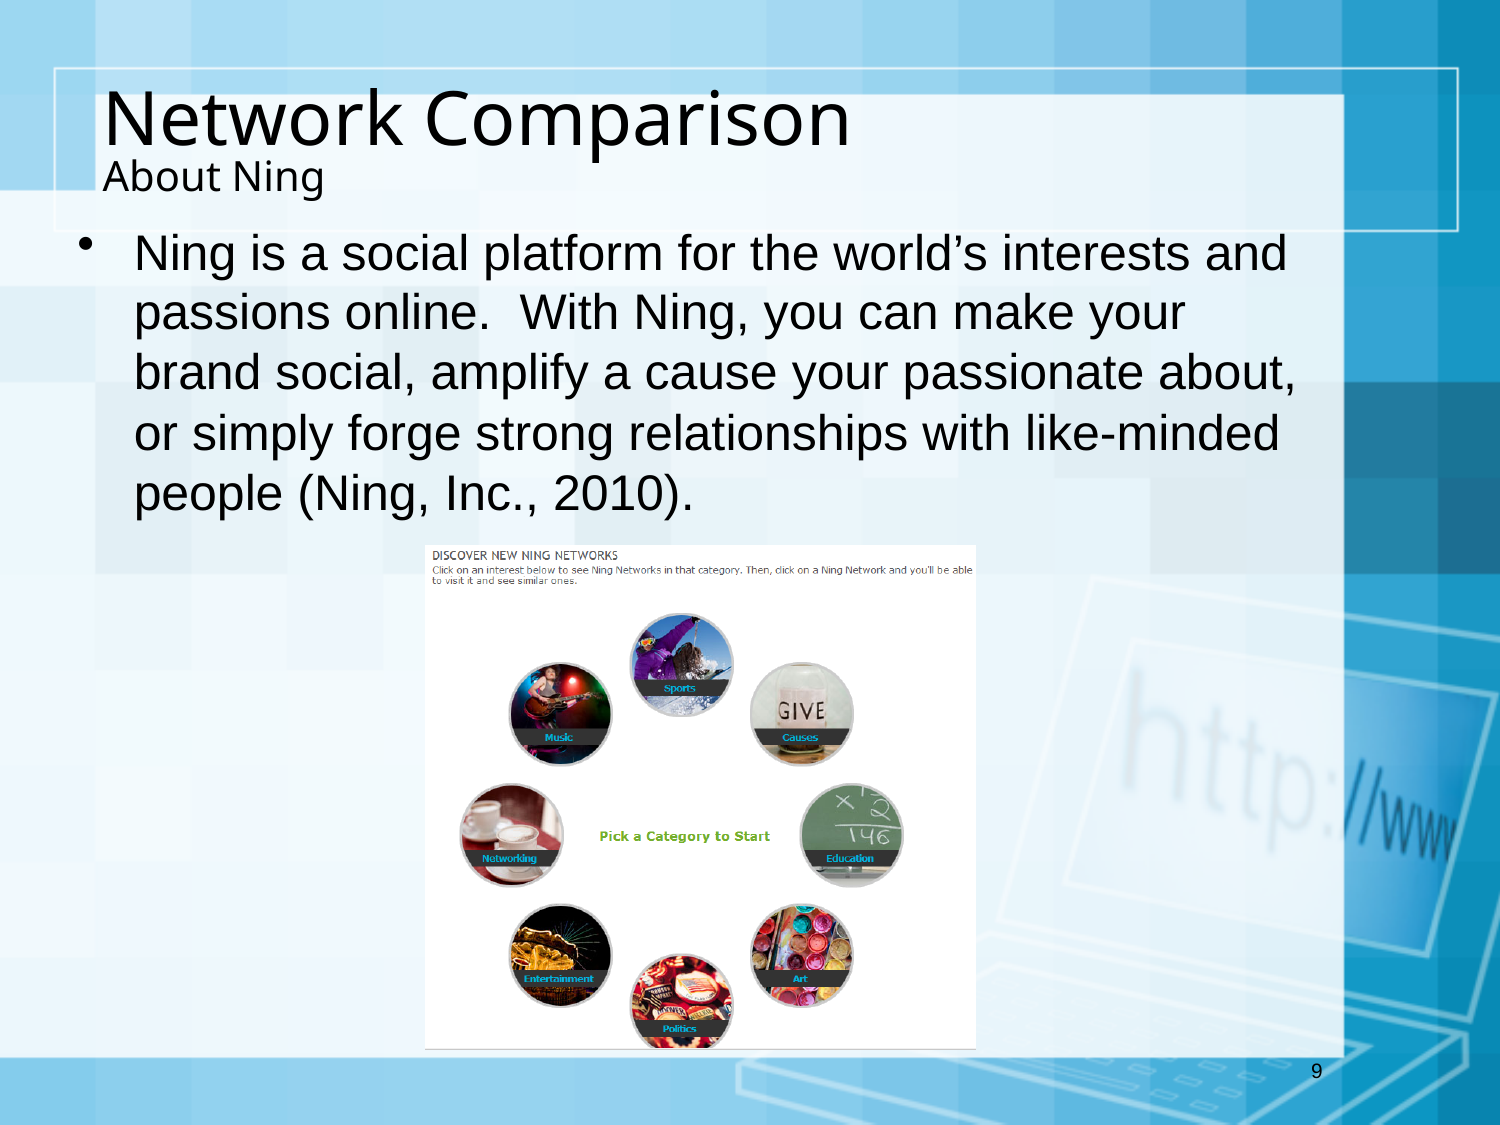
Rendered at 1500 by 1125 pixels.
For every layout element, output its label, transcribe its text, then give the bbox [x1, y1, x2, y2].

slide_number 9 [1124, 1049, 1338, 1125]
picture [0, 0, 1500, 1125]
title Network Comparison About Ning [87, 87, 1338, 201]
list Ning is a social platform for the world’s interests and passions online. With Ning, you can make your brand social, amplify a cause your passionate about, or simply forge strong relationships with like-minded people (Ning, Inc., 2010). [62, 212, 1338, 1038]
